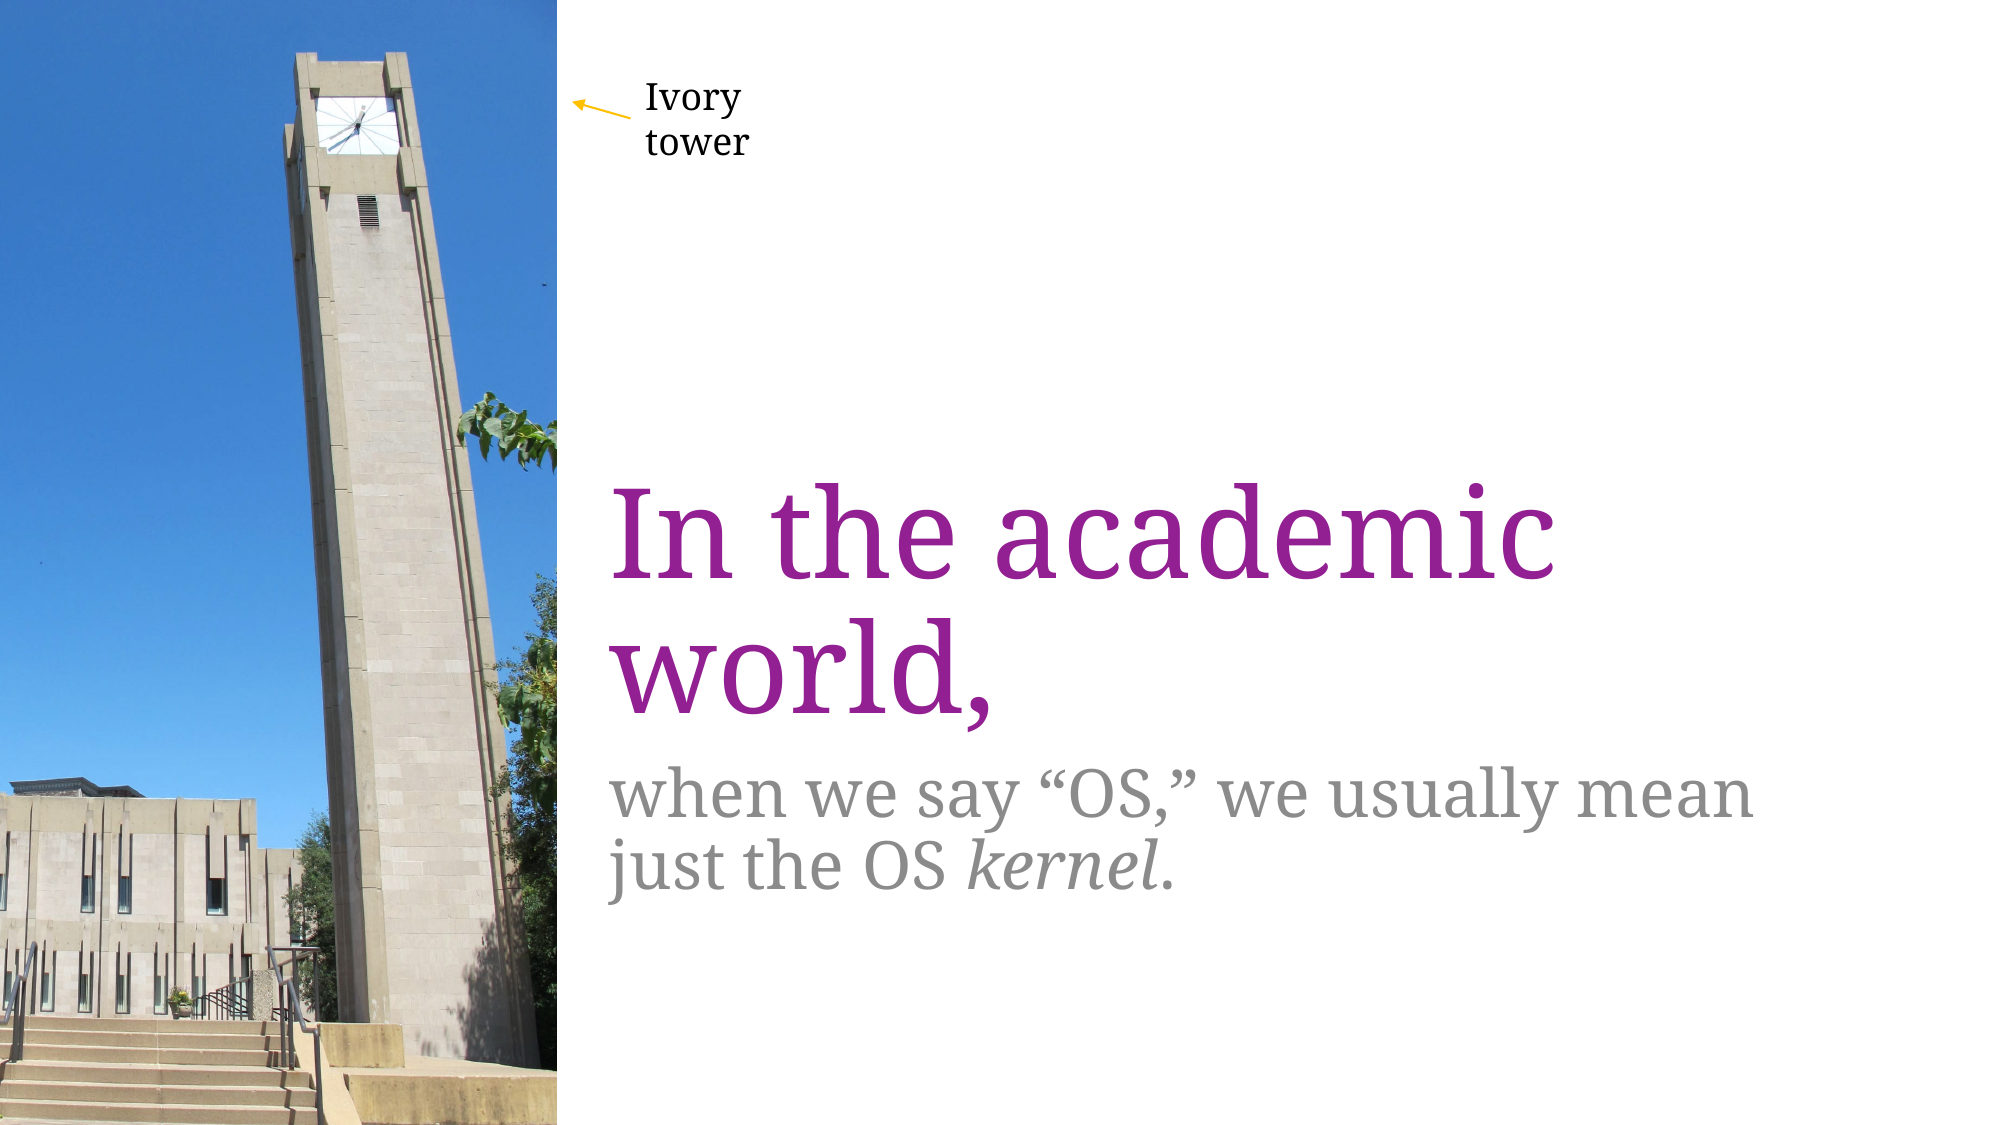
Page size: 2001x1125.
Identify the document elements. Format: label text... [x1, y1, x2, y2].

picture [0, 0, 557, 1125]
list when we say “OS,” we usually mean just the OS kernel. [594, 752, 1862, 999]
text_box Ivory tower [630, 66, 847, 171]
title In the academic world, [594, 280, 1862, 749]
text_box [571, 96, 631, 102]
